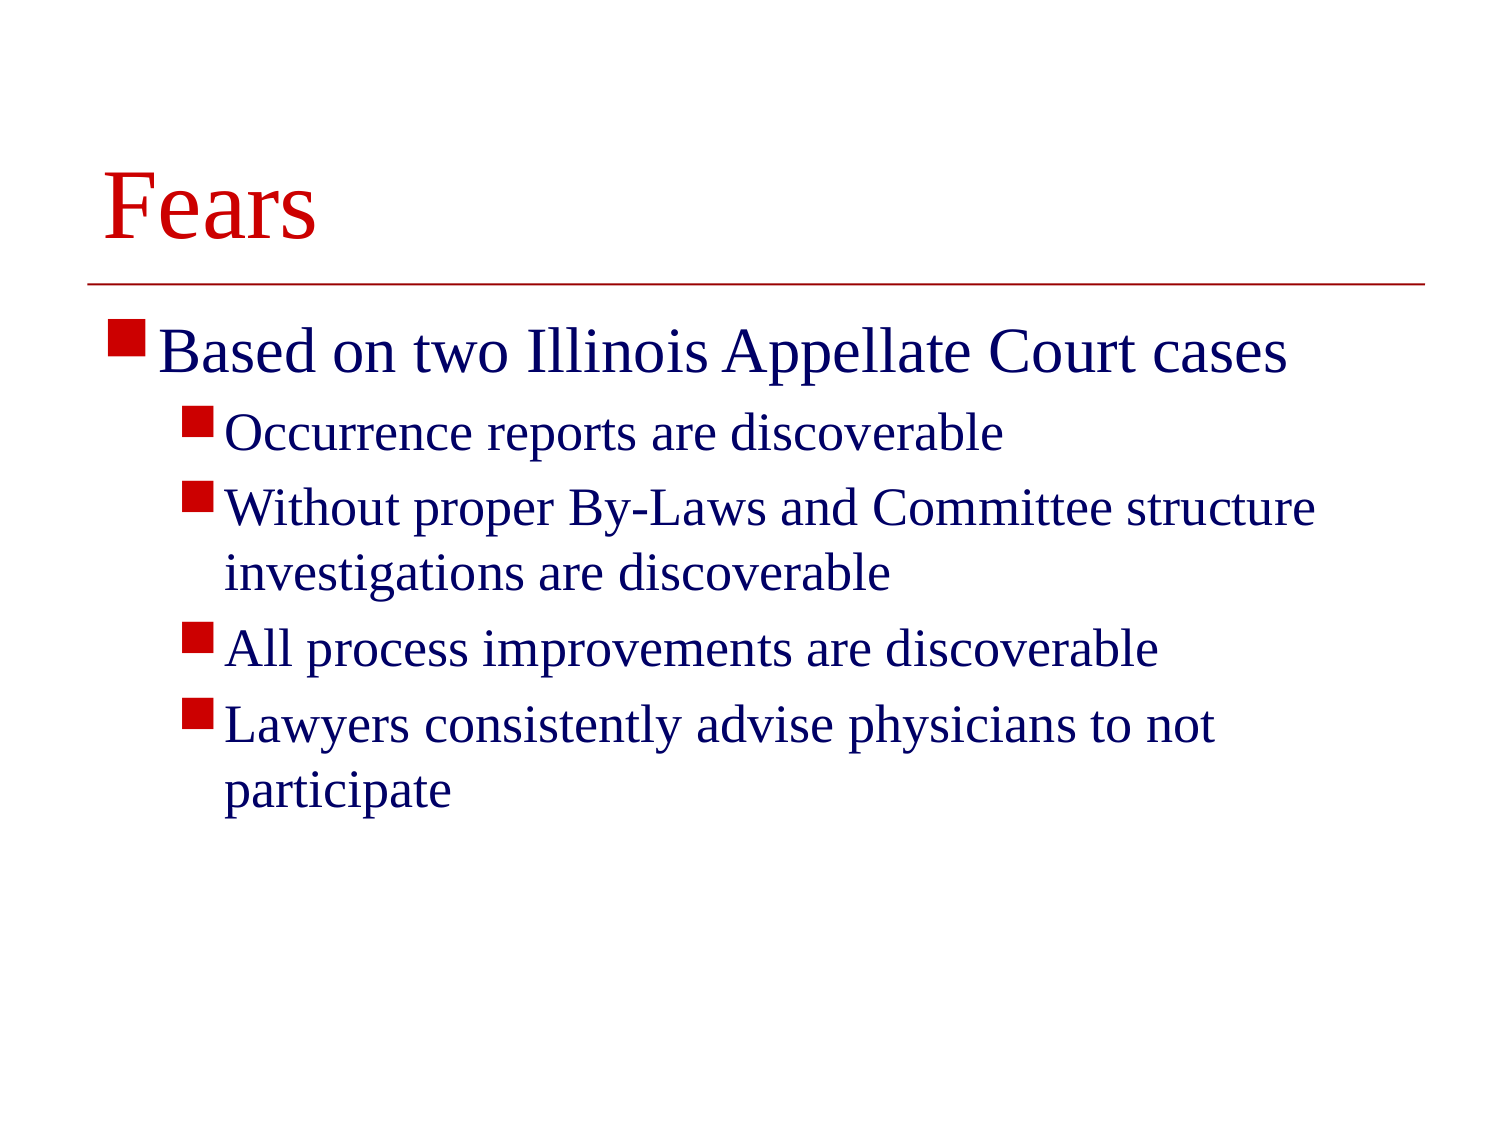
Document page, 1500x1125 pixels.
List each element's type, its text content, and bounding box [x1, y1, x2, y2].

list Based on two Illinois Appellate Court cases Occurrence reports are discoverable Without proper By-Laws and Committee structure investigations are discoverable All process improvements are discoverable Lawyers consistently advise physicians to not participate [87, 299, 1425, 963]
title Fears [87, 77, 1425, 266]
